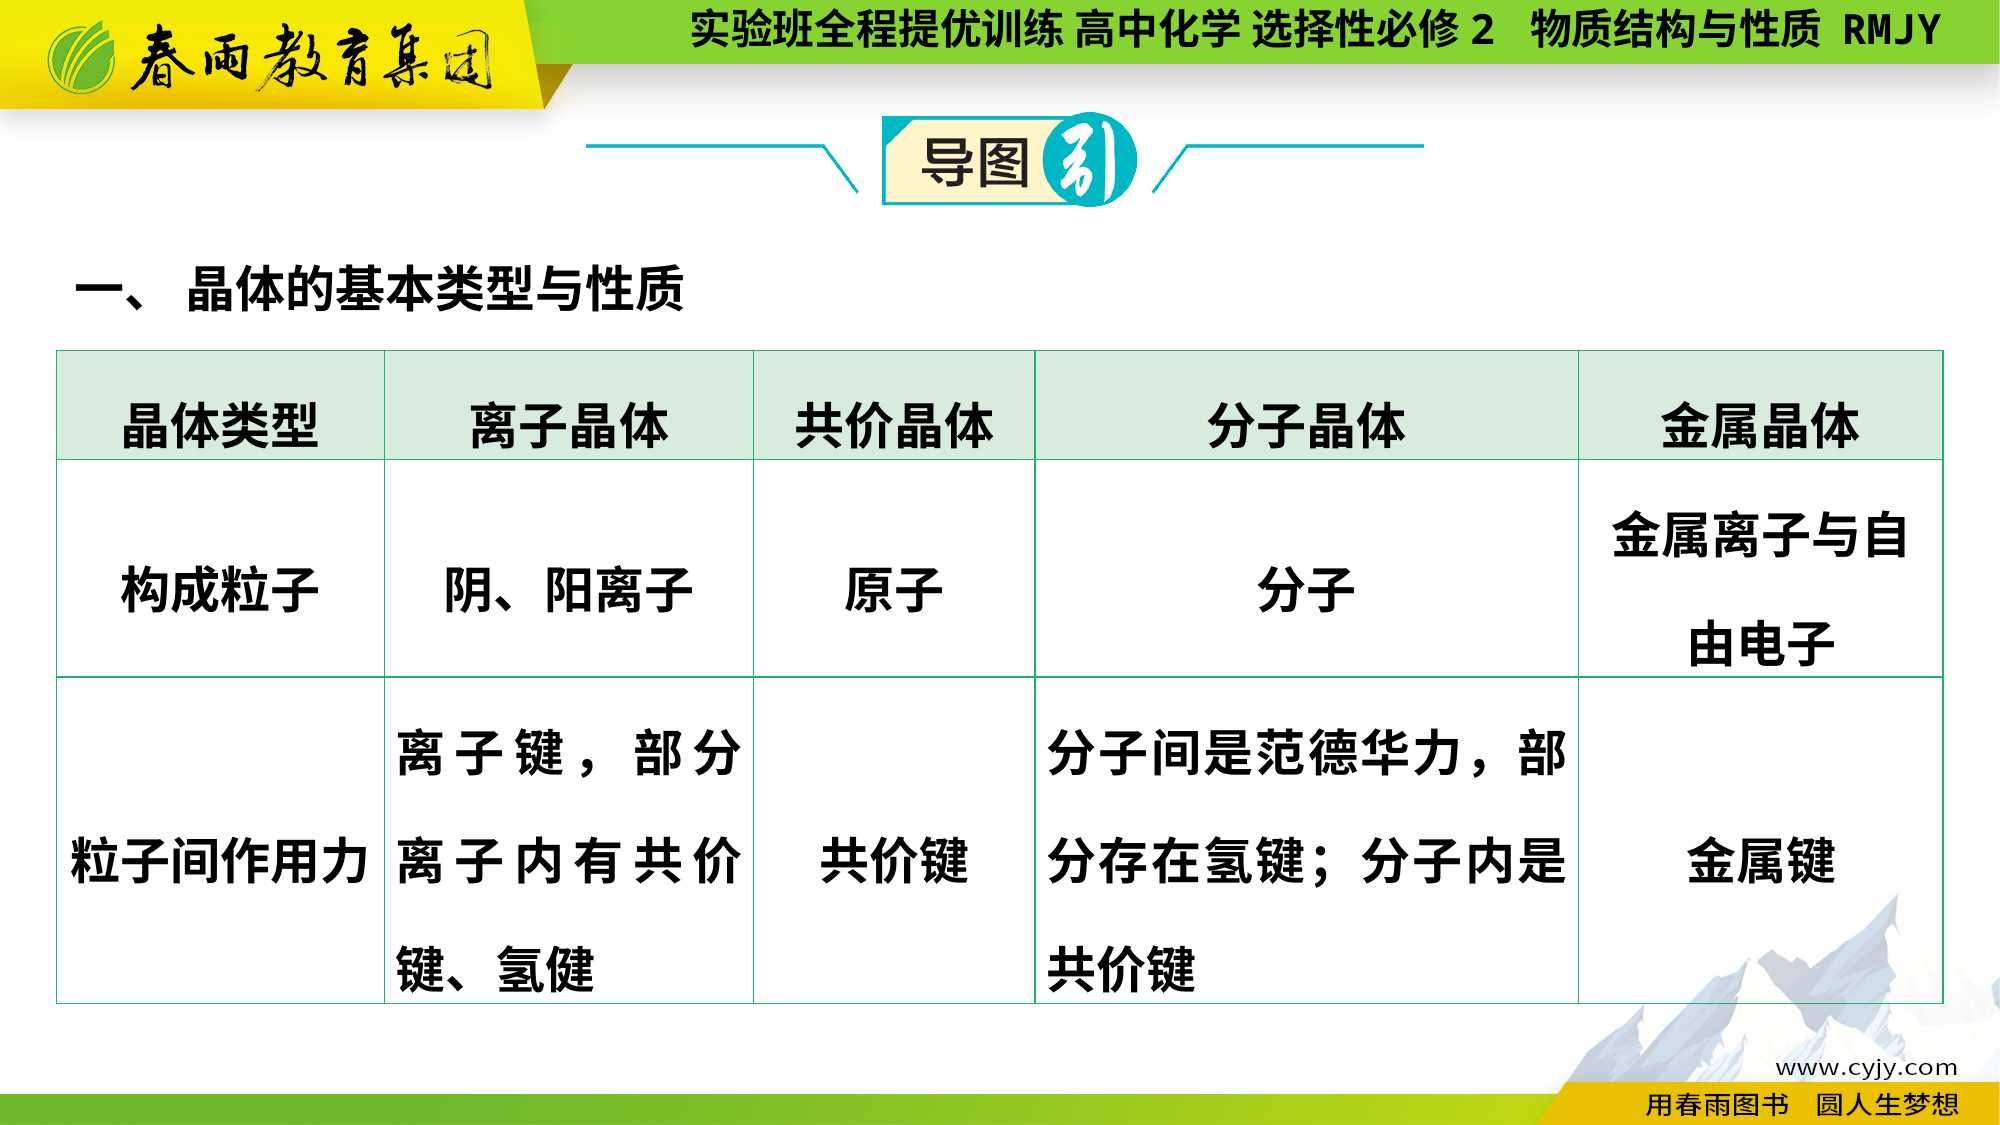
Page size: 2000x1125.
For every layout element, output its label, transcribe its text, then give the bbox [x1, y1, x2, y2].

table_cell 粒子间作用力 [57, 678, 384, 1003]
list 一、 晶体的基本类型与性质 [59, 220, 1944, 315]
table_cell 原子 [754, 460, 1034, 676]
table_header 共价晶体 [754, 351, 1034, 459]
table_cell 构成粒子 [57, 460, 384, 676]
table_cell 离子键，部分离子内有共价键、氢健 [385, 678, 753, 1003]
table_header 离子晶体 [385, 351, 753, 459]
table_cell 金属离子与自由电子 [1579, 460, 1942, 676]
table_header 金属晶体 [1579, 351, 1942, 459]
table_header 分子晶体 [1036, 351, 1578, 459]
table_header 晶体类型 [57, 351, 384, 459]
table_cell 共价键 [754, 678, 1034, 1003]
table_cell 阴、阳离子 [385, 460, 753, 676]
table_cell 分子 [1036, 460, 1578, 676]
table_cell 分子间是范德华力，部分存在氢键；分子内是共价键 [1036, 678, 1578, 1003]
picture [0, 0, 2000, 1125]
table_cell 金属键 [1579, 678, 1942, 1003]
